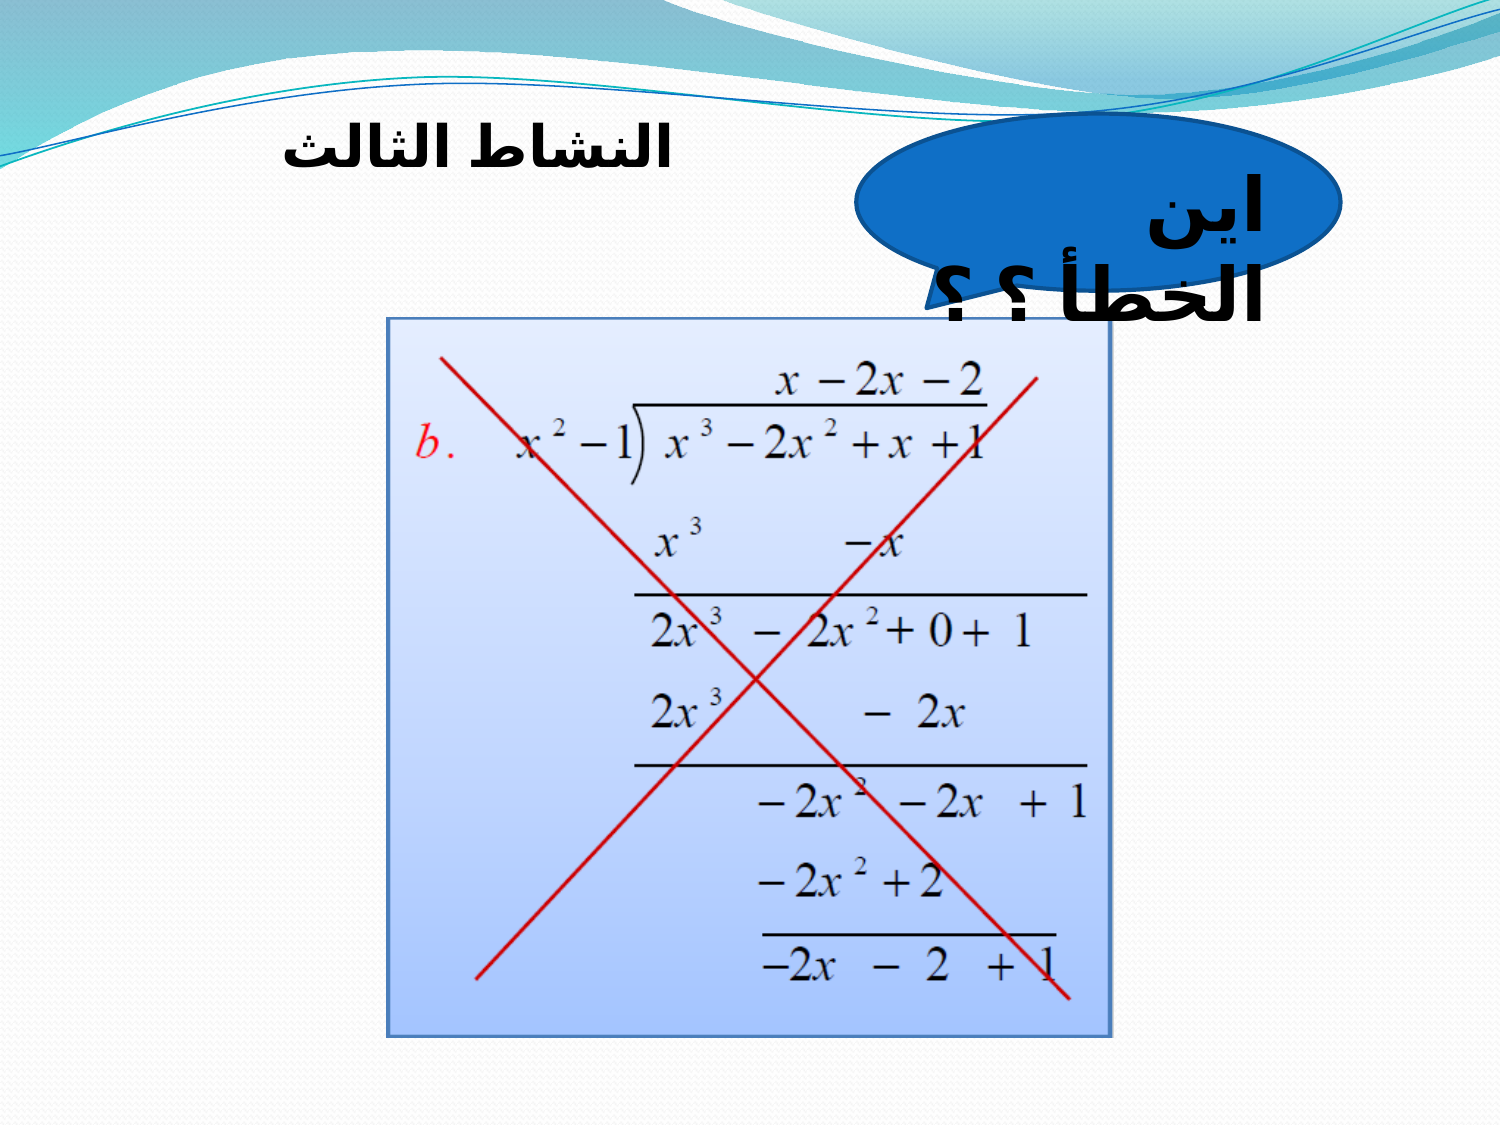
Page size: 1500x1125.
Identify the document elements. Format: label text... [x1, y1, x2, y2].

text_box [854, 111, 1343, 263]
text_box اين الخطأ ؟ ؟ [915, 148, 1282, 434]
text_box النشاط الثالث [265, 101, 691, 187]
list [386, 317, 1114, 1038]
